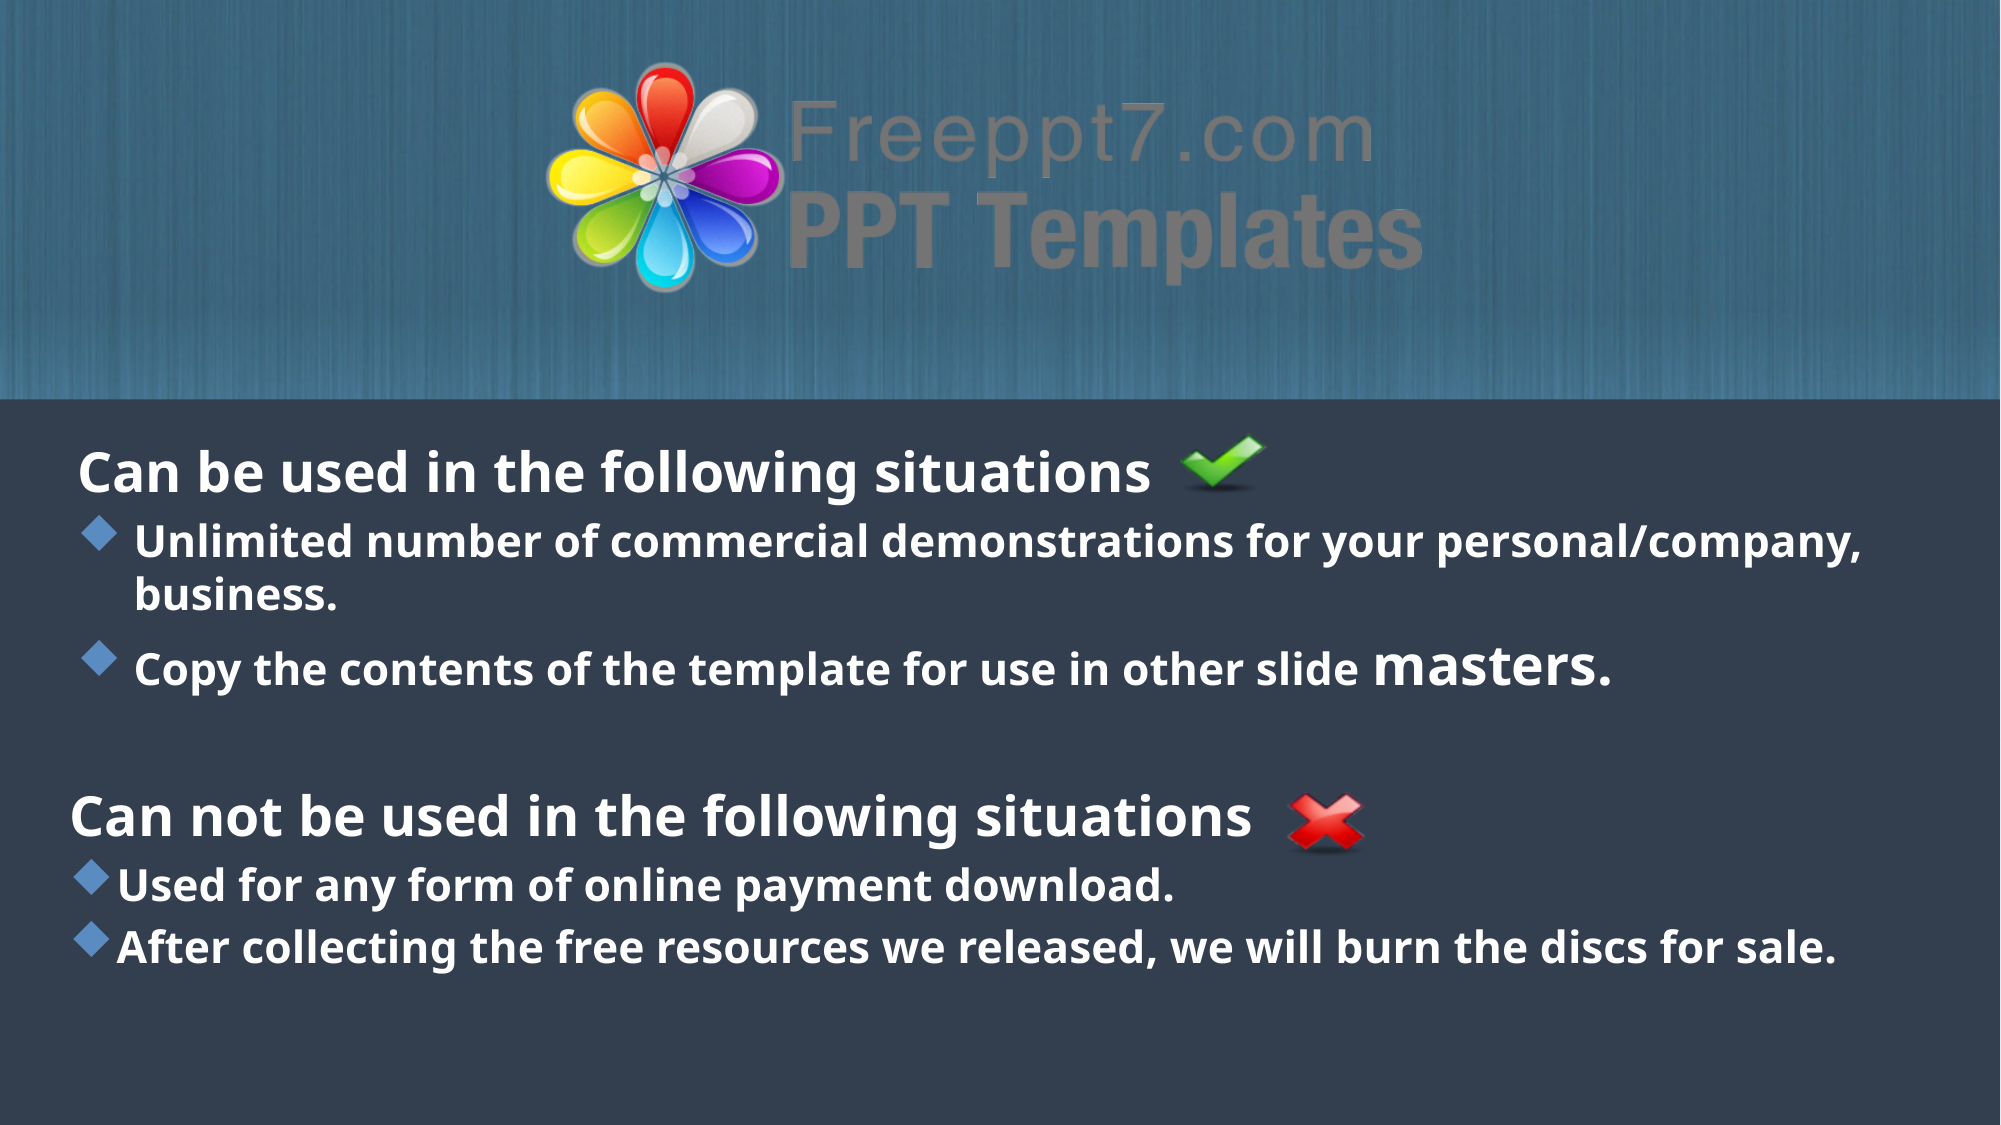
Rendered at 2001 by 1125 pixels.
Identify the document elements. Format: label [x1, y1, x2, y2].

picture [0, 0, 2001, 1125]
text_box [0, 399, 2000, 1125]
